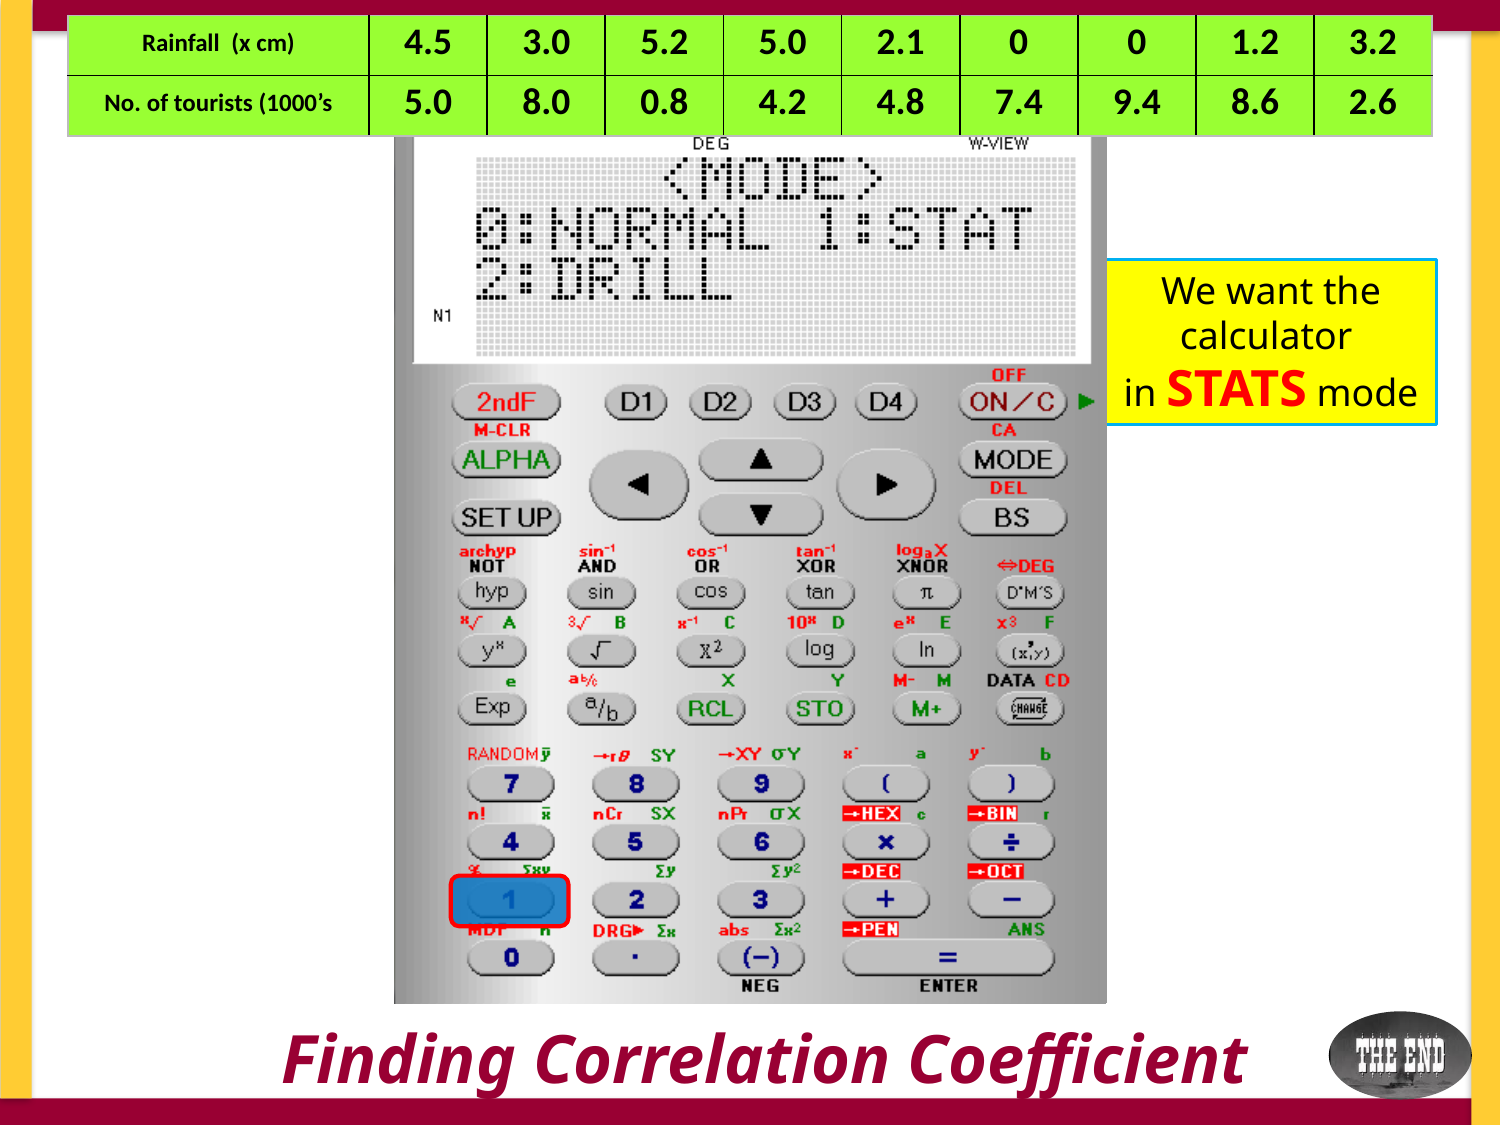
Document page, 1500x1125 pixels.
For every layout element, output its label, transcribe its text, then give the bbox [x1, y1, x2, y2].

table_cell 8.0 [488, 76, 604, 118]
text_box We want the calculator in STATS mode [1111, 259, 1437, 425]
table_header 2.1 [842, 16, 959, 75]
table_cell 8.6 [1197, 76, 1313, 135]
table_header 5.0 [724, 16, 841, 75]
table_header 1.2 [1197, 16, 1313, 75]
picture [394, 120, 1107, 1005]
table_cell 4.8 [842, 76, 959, 118]
table_cell 5.0 [370, 76, 486, 135]
table_header Rainfall (x cm) [69, 16, 368, 75]
table_cell 2.6 [1315, 76, 1431, 135]
text_box Finding Correlation Coefficient [29, 1009, 1500, 1104]
table_cell 9.4 [1079, 76, 1195, 135]
table_cell 4.2 [724, 76, 841, 118]
table_cell No. of tourists (1000’s [69, 76, 368, 135]
table_header 3.2 [1315, 16, 1431, 75]
table_header 3.0 [488, 16, 604, 75]
table_header 5.2 [606, 16, 723, 75]
table_cell 0.8 [606, 76, 723, 118]
table_header 0 [961, 16, 1077, 75]
table_header 0 [1079, 16, 1195, 75]
table_cell 7.4 [961, 76, 1077, 118]
table_header 4.5 [370, 16, 486, 75]
